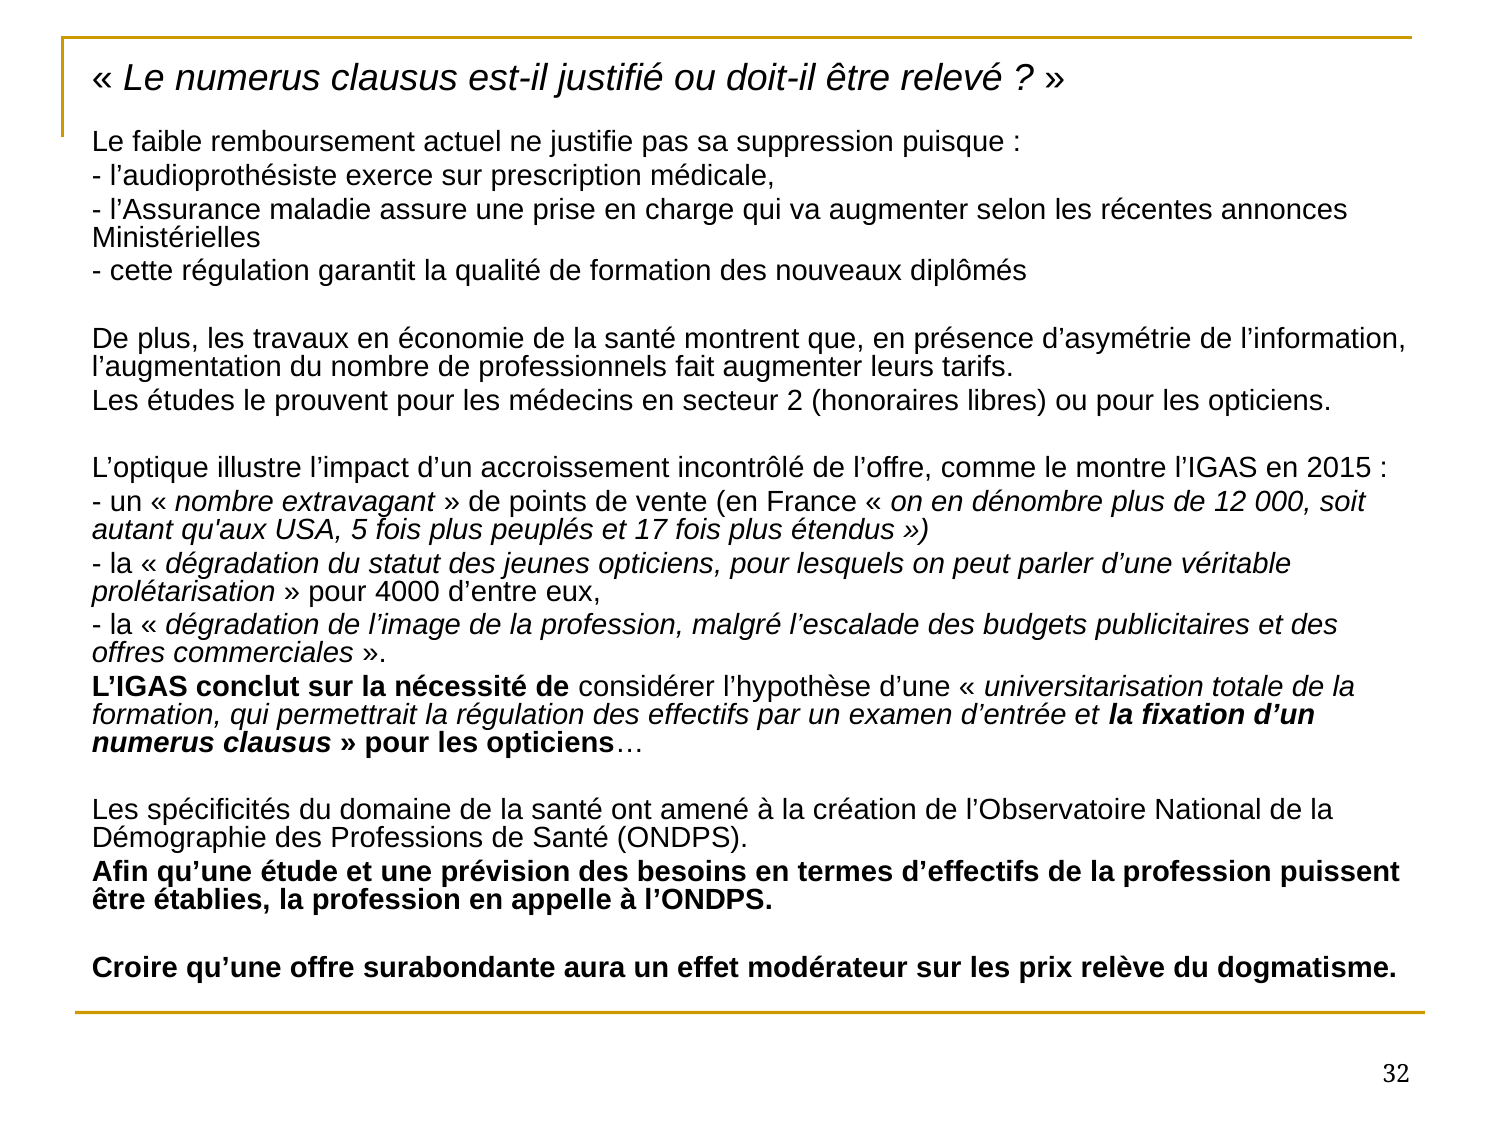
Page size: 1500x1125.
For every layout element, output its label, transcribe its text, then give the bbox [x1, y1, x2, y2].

text_box 32 [1074, 1024, 1425, 1100]
list « Le numerus clausus est-il justifié ou doit-il être relevé ? » Le faible remboursement actuel ne justifie pas sa suppression puisque : - l’audioprothésiste exerce sur prescription médicale, - l’Assurance maladie assure une prise en charge qui va augmenter selon les récentes annonces Ministérielles - cette régulation garantit la qualité de formation des nouveaux diplômés De plus, les travaux en économie de la santé montrent que, en présence d’asymétrie de l’information, l’augmentation du nombre de professionnels fait augmenter leurs tarifs. Les études le prouvent pour les médecins en secteur 2 (honoraires libres) ou pour les opticiens. L’optique illustre l’impact d’un accroissement incontrôlé de l’offre, comme le montre l’IGAS en 2015 : - un « nombre extravagant » de points de vente (en France « on en dénombre plus de 12 000, soit autant qu'aux USA, 5 fois plus peuplés et 17 fois plus étendus ») - la « dégradation du statut des jeunes opticiens, pour lesquels on peut parler d’une véritable prolétarisation » pour 4000 d’entre eux, - la « dégradation de l’image de la profession, malgré l’escalade des budgets publicitaires et des offres commerciales ». L’IGAS conclut sur la nécessité de considérer l’hypothèse d’une « universitarisation totale de la formation, qui permettrait la régulation des effectifs par un examen d’entrée et la fixation d’un numerus clausus » pour les opticiens… Les spécificités du domaine de la santé ont amené à la création de l’Observatoire National de la Démographie des Professions de Santé (ONDPS). Afin qu’une étude et une prévision des besoins en termes d’effectifs de la profession puissent être établies, la profession en appelle à l’ONDPS. Croire qu’une offre surabondante aura un effet modérateur sur les prix relève du dogmatisme. [76, 54, 1428, 1012]
